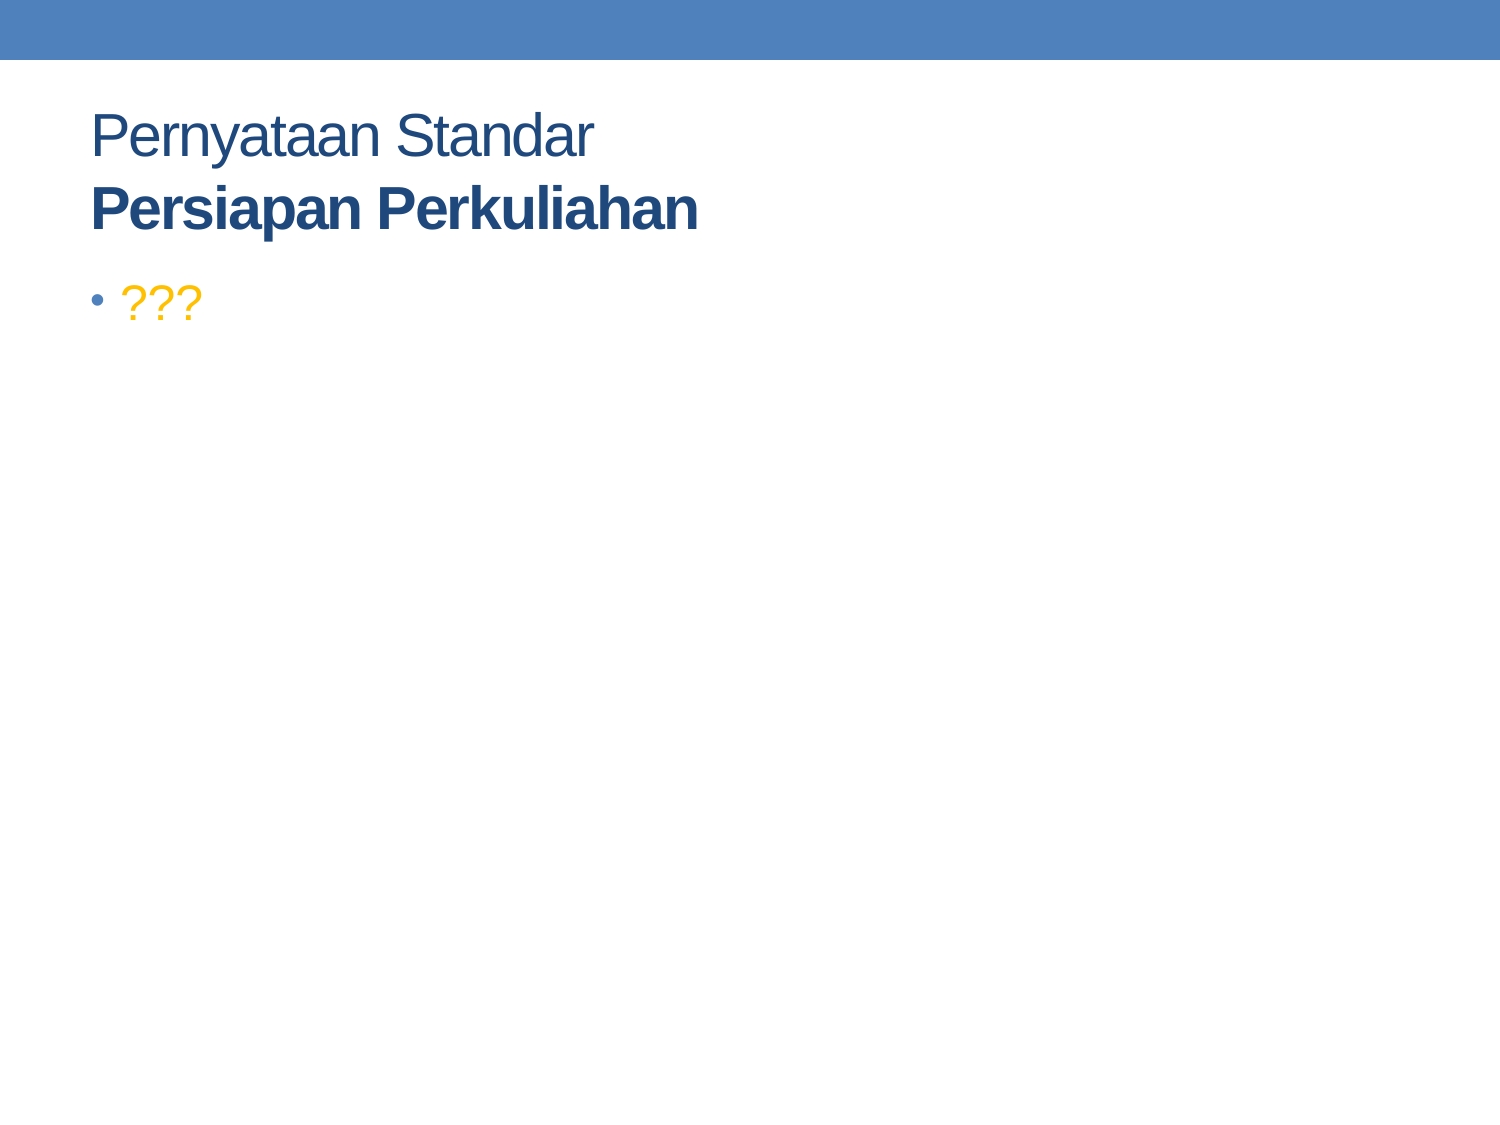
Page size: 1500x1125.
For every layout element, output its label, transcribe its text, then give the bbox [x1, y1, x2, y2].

list ??? [75, 262, 1425, 1063]
title Pernyataan Standar Persiapan Perkuliahan [75, 87, 1425, 250]
